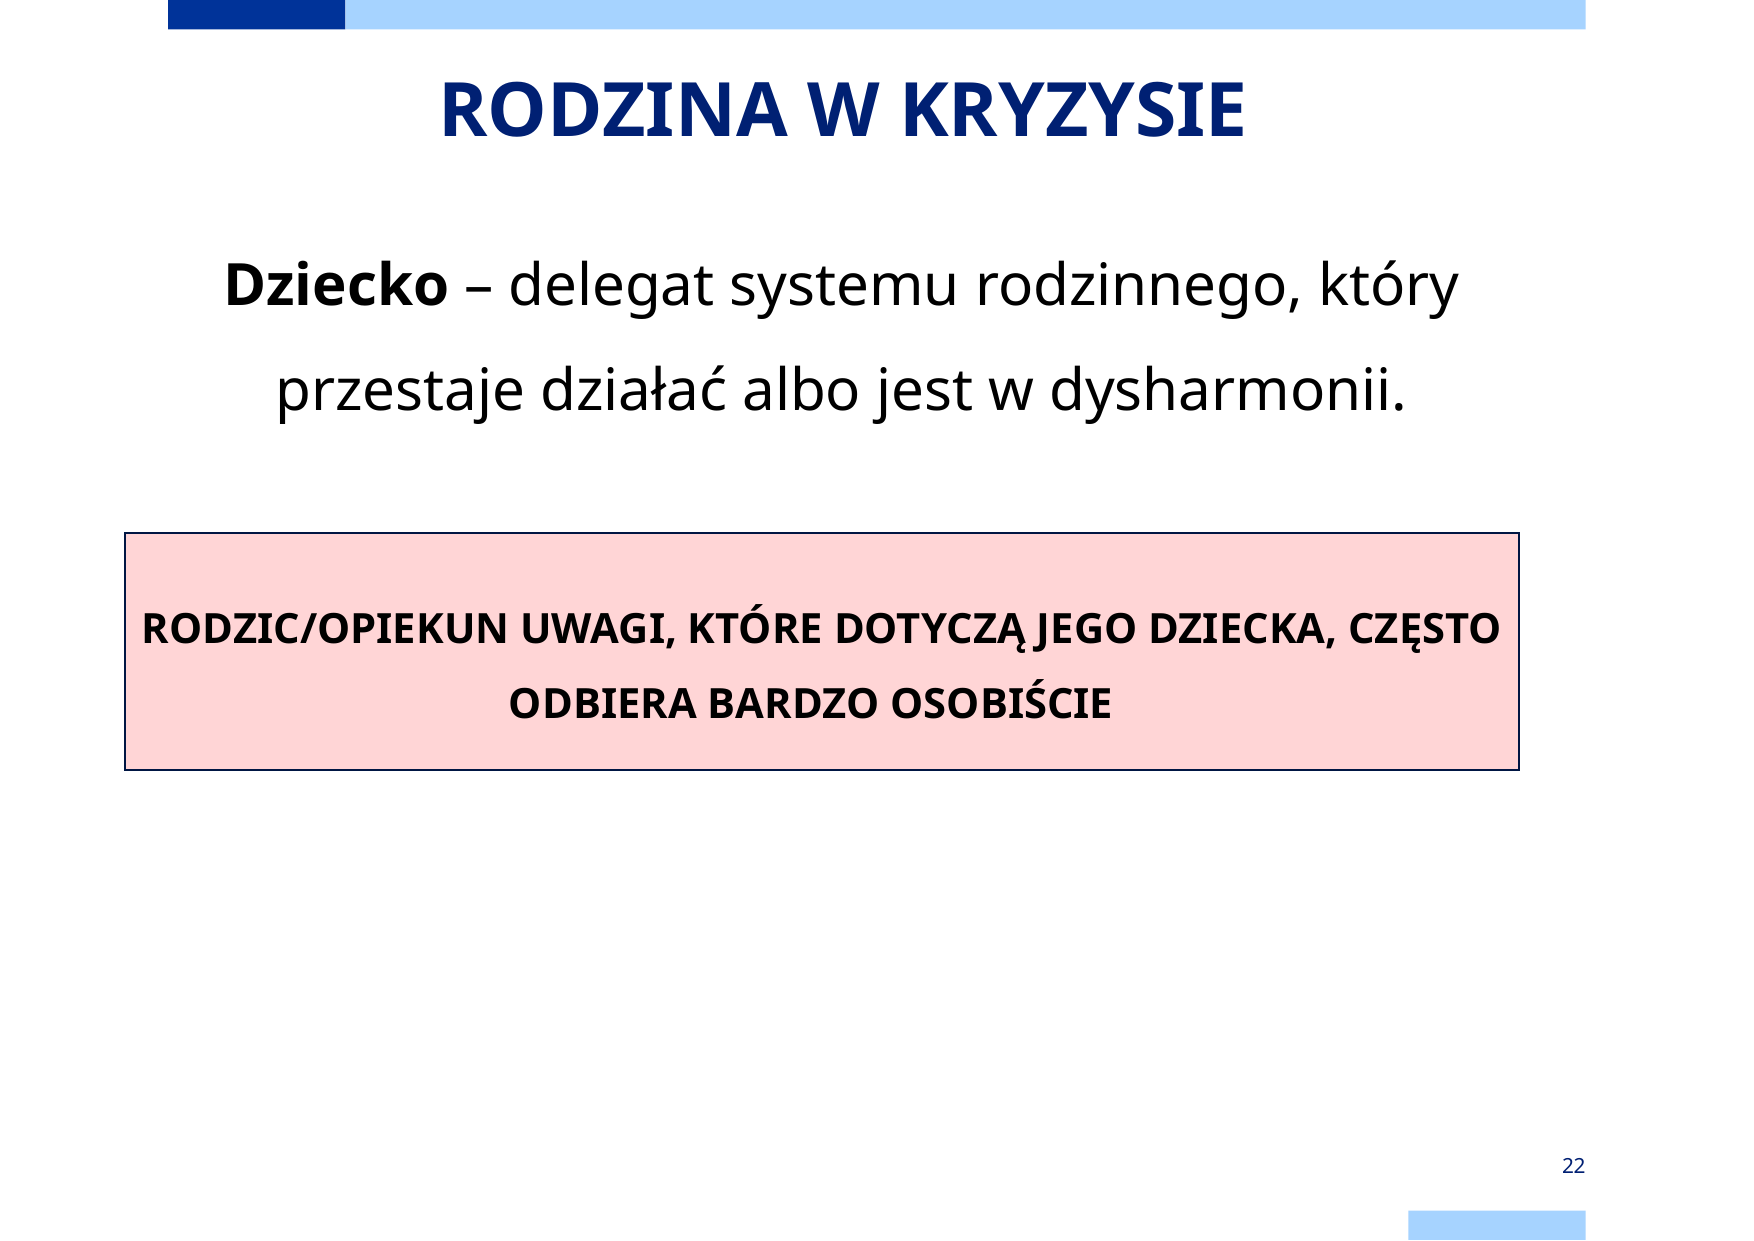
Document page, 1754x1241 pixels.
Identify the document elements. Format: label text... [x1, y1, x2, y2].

list Dziecko – delegat systemu rodzinnego, który przestaje działać albo jest w dysharmonii. [97, 212, 1586, 1093]
slide_number 22 [1408, 1151, 1586, 1182]
text_box RODZIC/OPIEKUN UWAGI, KTÓRE DOTYCZĄ JEGO DZIECKA, CZĘSTO ODBIERA BARDZO OSOBIŚCIE [124, 532, 1520, 771]
title RODZINA W KRYZYSIE [120, 76, 1586, 212]
